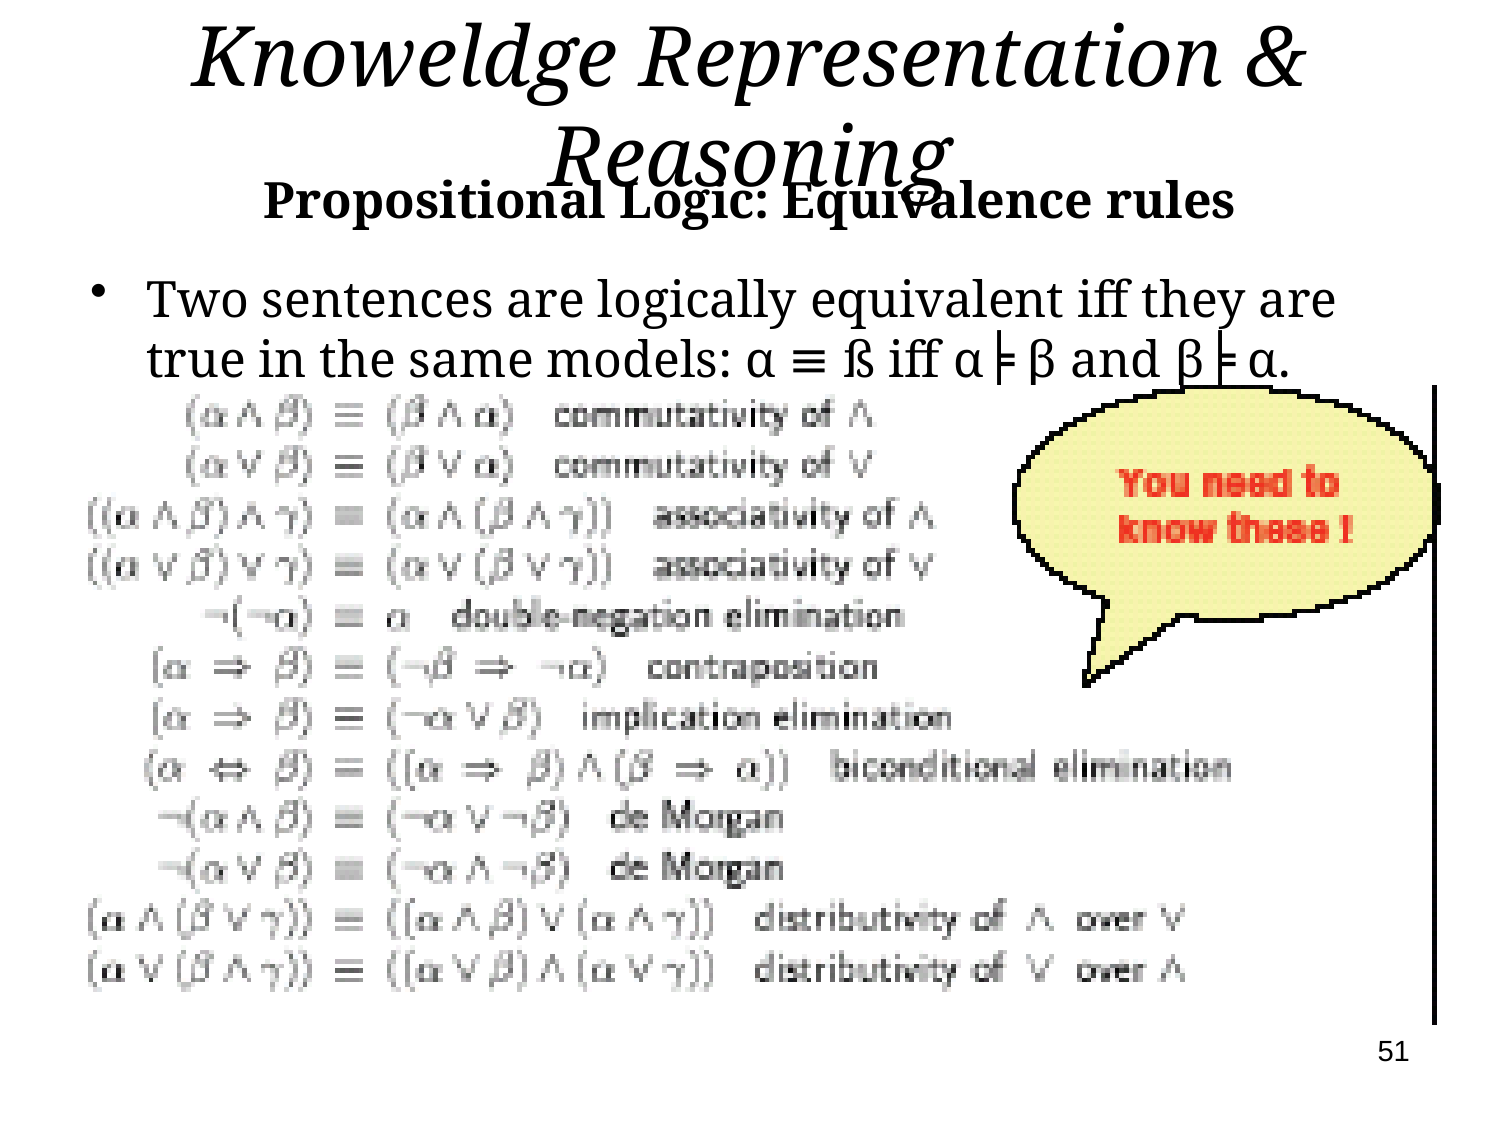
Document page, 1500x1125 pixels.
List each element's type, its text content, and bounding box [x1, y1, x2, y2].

picture [0, 385, 1452, 1025]
list Propositional Logic: Equivalence rules Two sentences are logically equivalent iff they are true in the same models: α ≡ ß iff α╞ β and β╞ α. [74, 172, 1426, 383]
slide_number 51 [1074, 1032, 1426, 1103]
title Knoweldge Representation & Reasoning [74, 44, 1426, 162]
